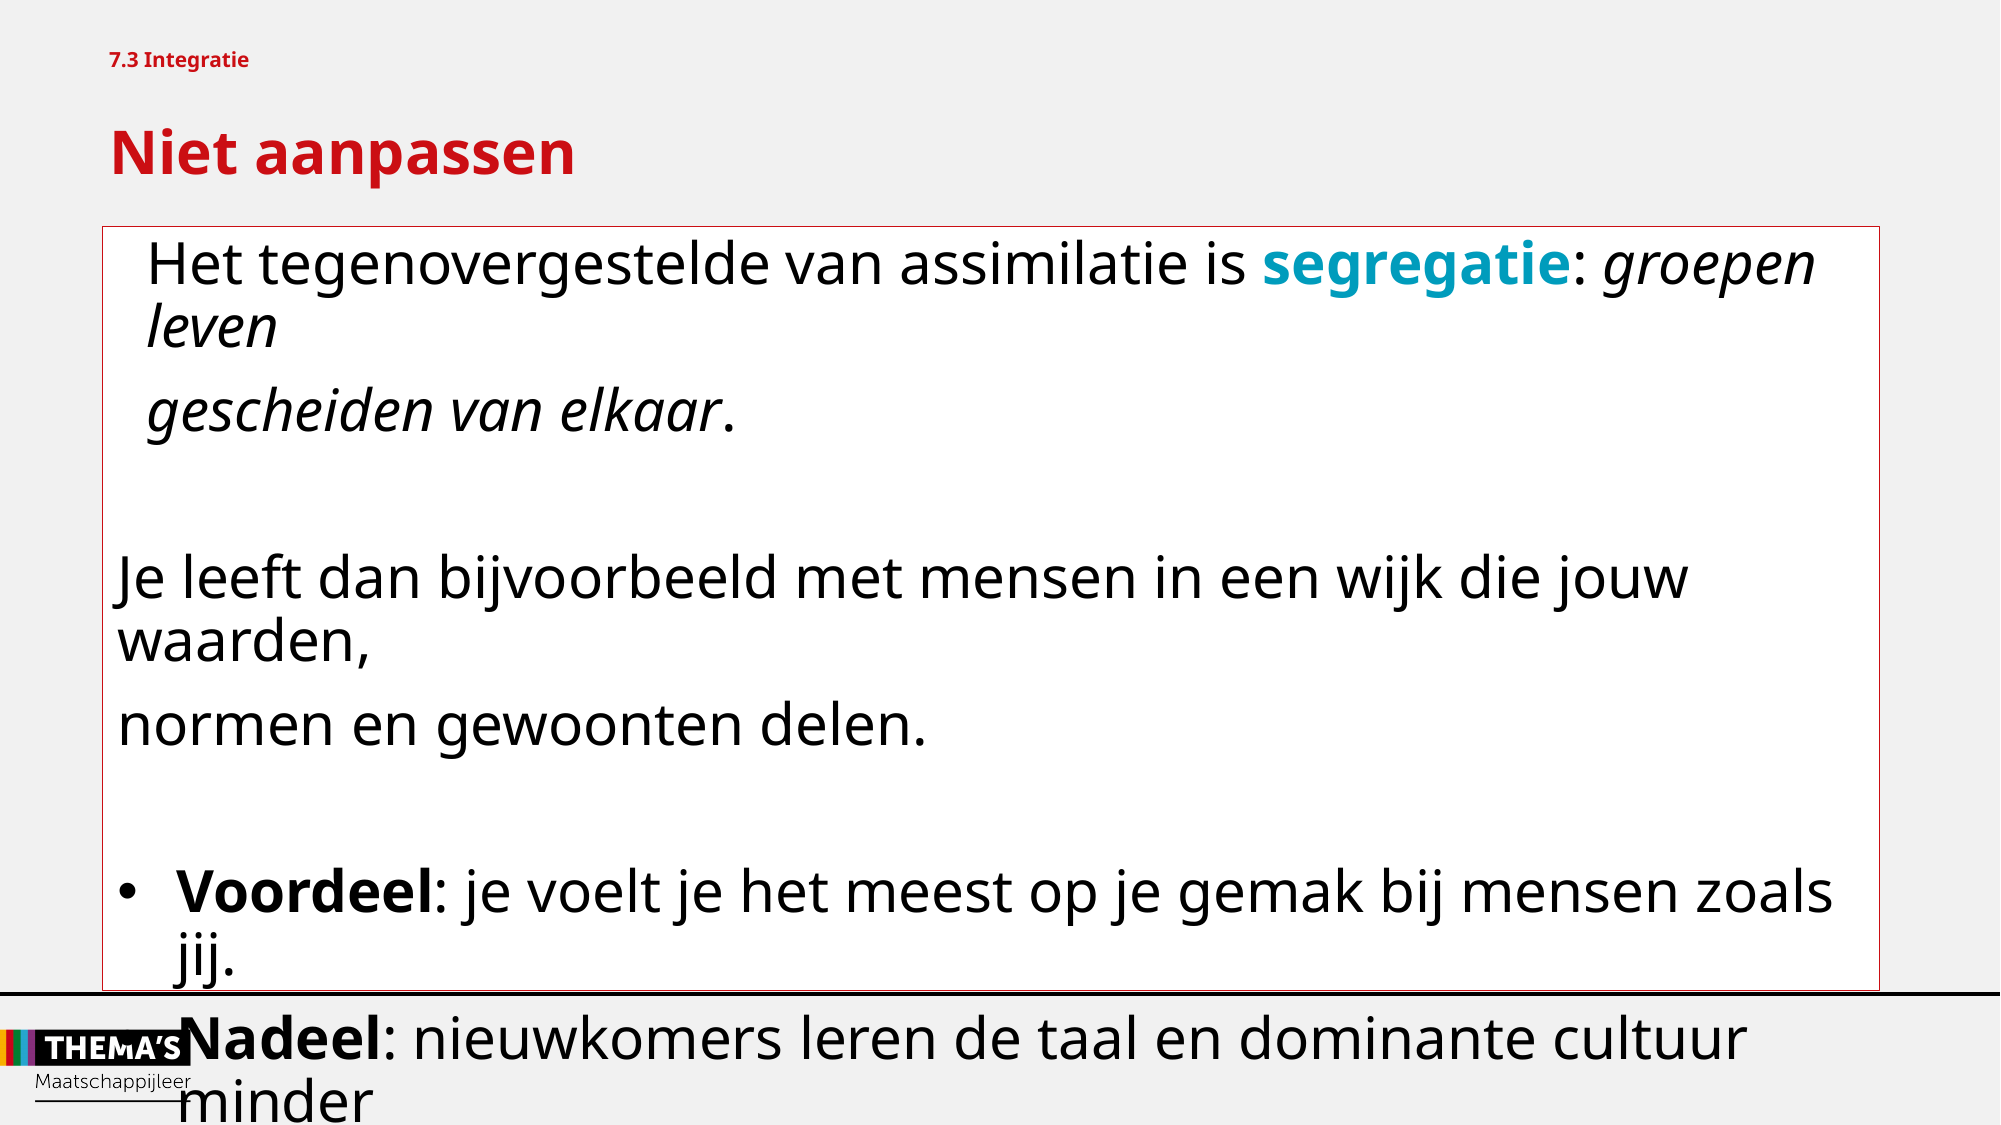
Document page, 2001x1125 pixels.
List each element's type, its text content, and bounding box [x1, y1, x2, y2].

picture [0, 993, 203, 1125]
list Niet aanpassen [94, 114, 1879, 205]
list Het tegenovergestelde van assimilatie is segregatie: groepen leven gescheiden van elkaar. Je leeft dan bijvoorbeeld met mensen in een wijk die jouw waarden, normen en gewoonten delen. Voordeel: je voelt je het meest op je gemak bij mensen zoals jij. Nadeel: nieuwkomers leren de taal en dominante cultuur minder goed. [102, 226, 1880, 991]
list 7.3 Integratie [94, 33, 941, 88]
